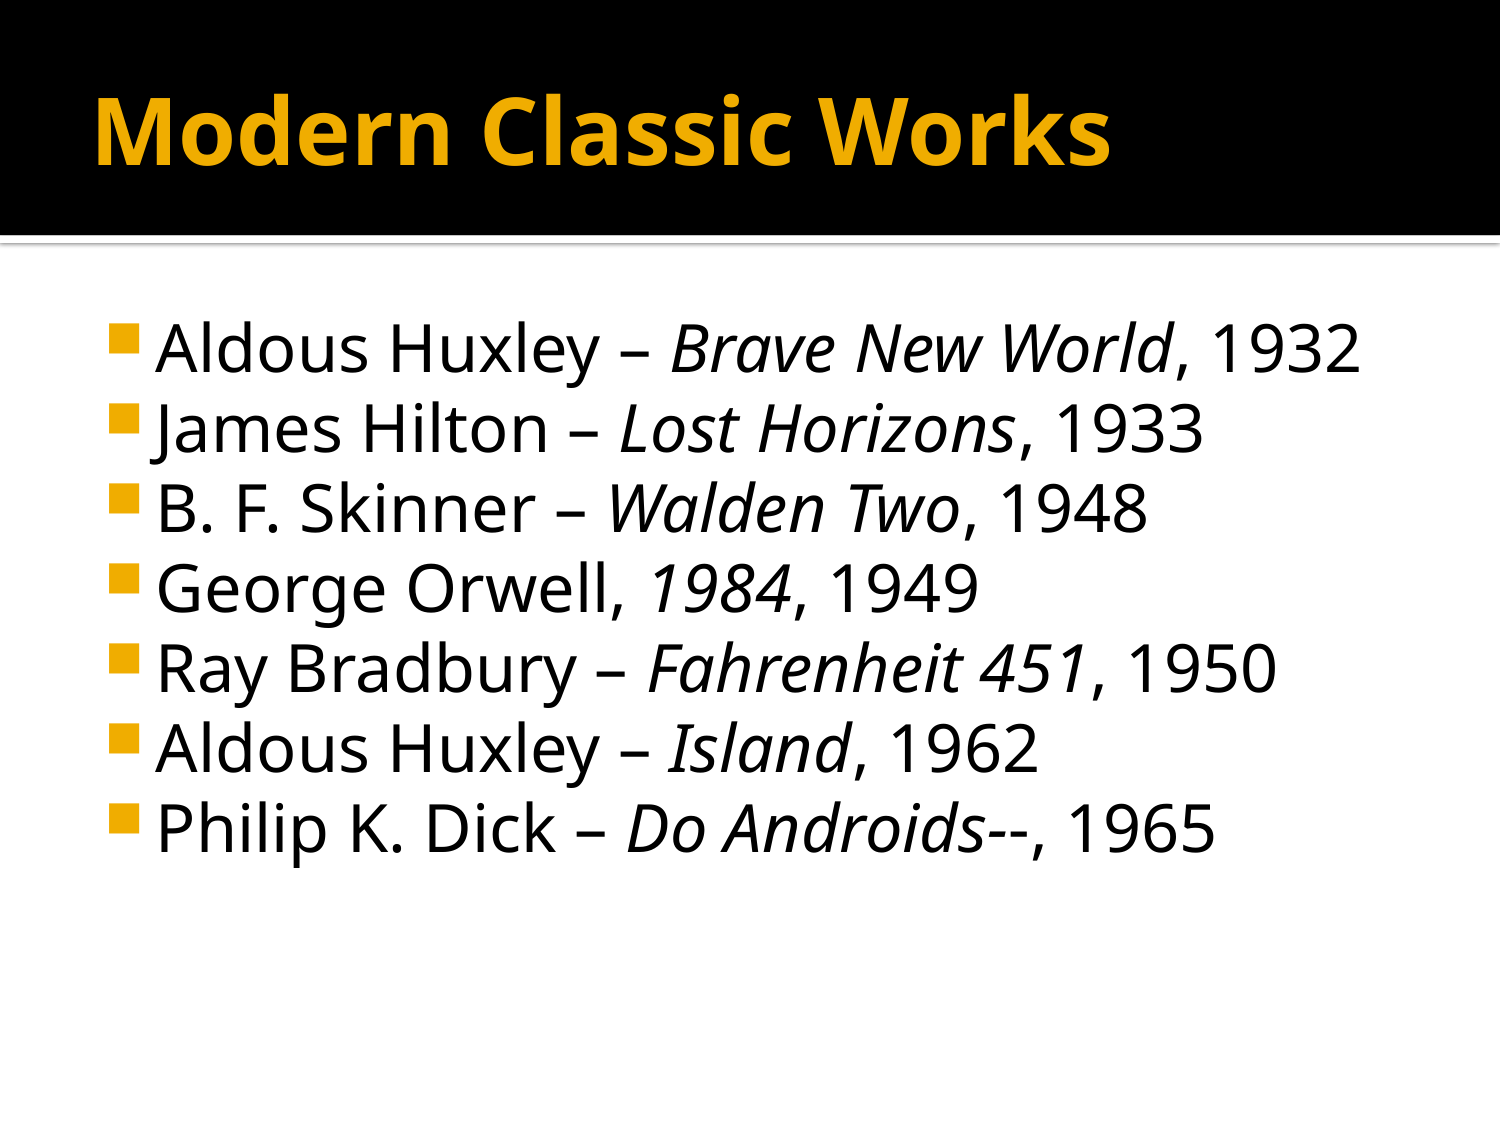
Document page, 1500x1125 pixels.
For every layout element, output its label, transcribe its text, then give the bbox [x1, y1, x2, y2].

list Aldous Huxley – Brave New World, 1932 James Hilton – Lost Horizons, 1933 B. F. Skinner – Walden Two, 1948 George Orwell, 1984, 1949 Ray Bradbury – Fahrenheit 451, 1950 Aldous Huxley – Island, 1962 Philip K. Dick – Do Androids--, 1965 [74, 290, 1426, 1051]
title Modern Classic Works [75, 25, 1425, 231]
